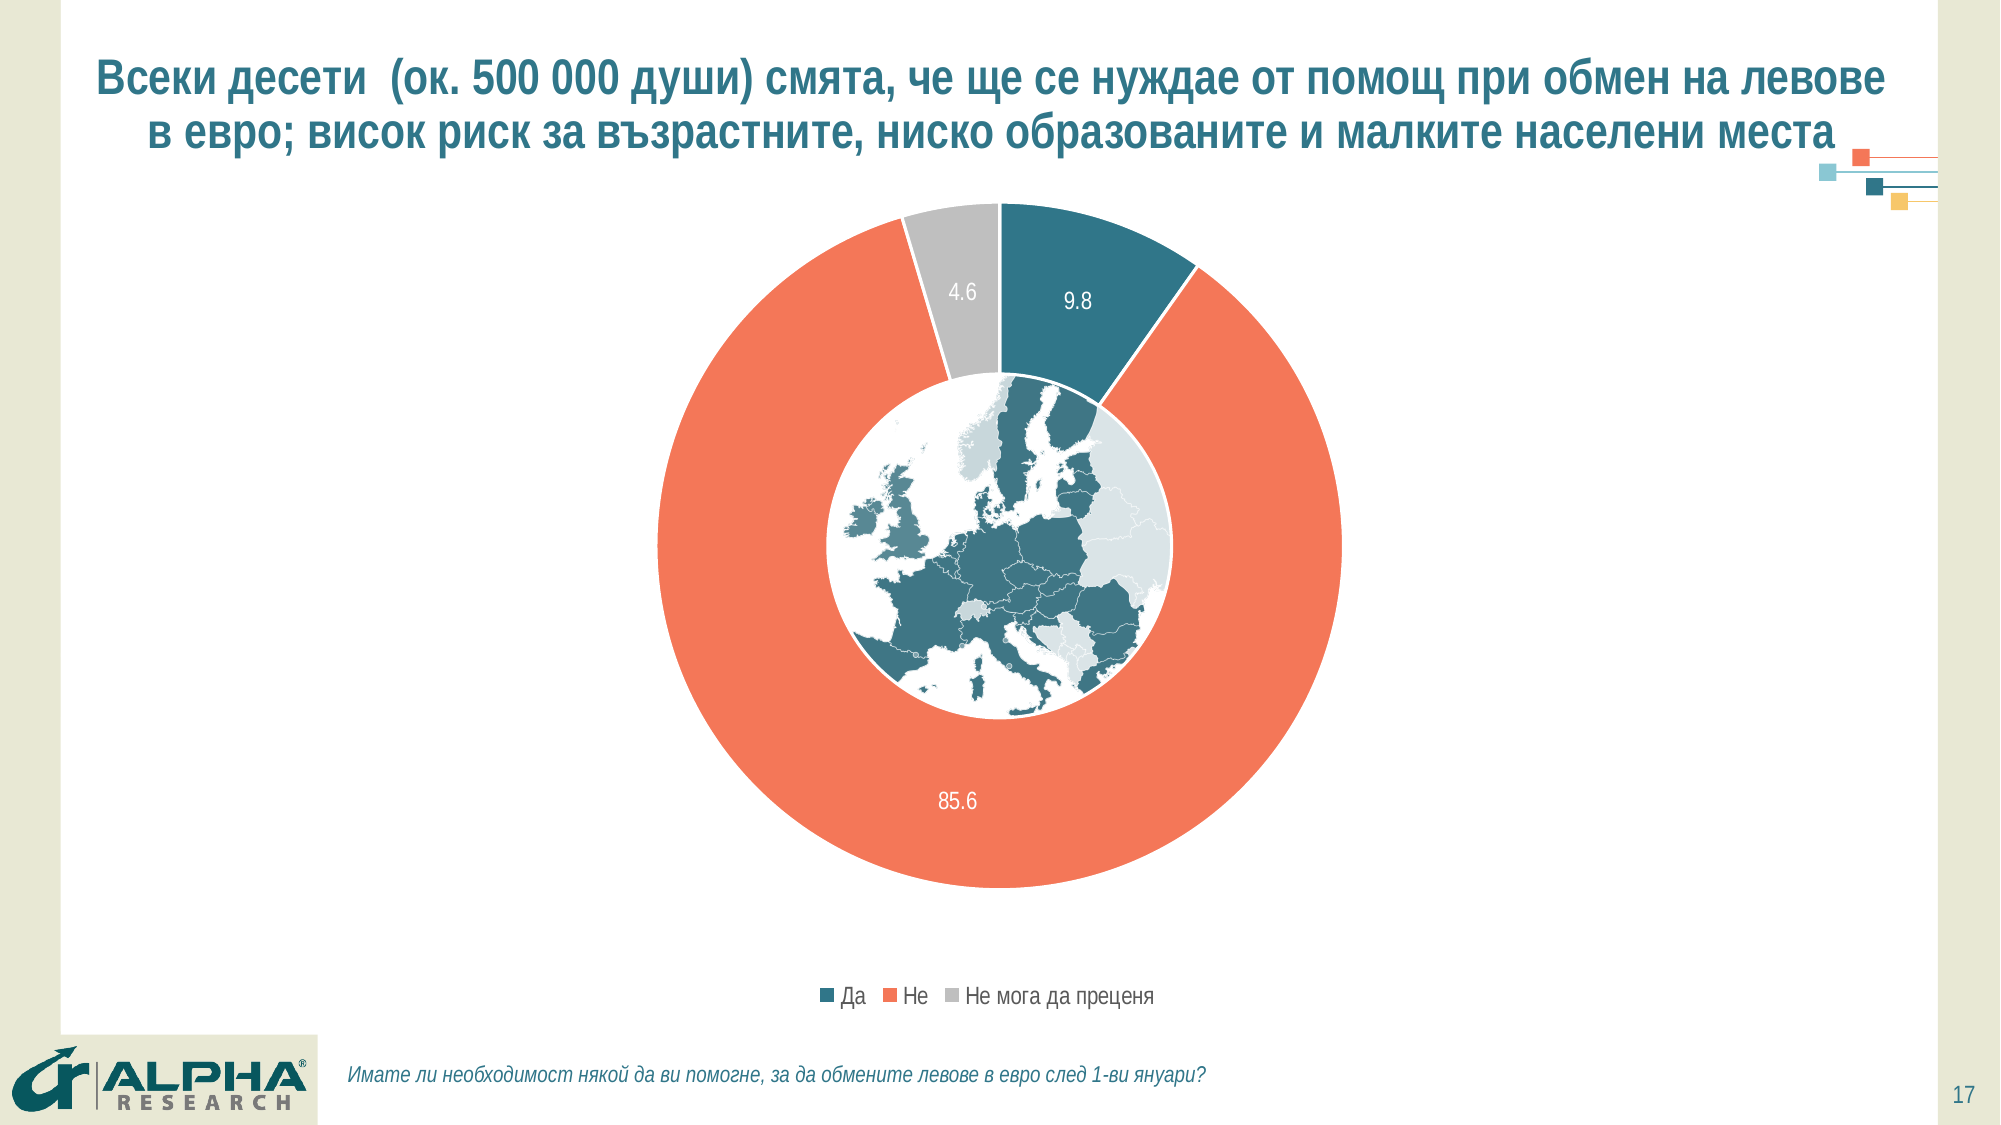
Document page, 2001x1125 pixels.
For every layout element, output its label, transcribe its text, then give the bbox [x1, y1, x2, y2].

slide_number 17 [1923, 1063, 1991, 1124]
list Имате ли необходимост някой да ви помогне, за да обмените левове в евро след 1-ви януари? [332, 1055, 1921, 1121]
chart [84, 200, 1890, 1016]
picture [12, 1046, 307, 1112]
title Всеки десети (ок. 500 000 души) смята, че ще се нуждае от помощ при обмен на левове в евро; висок риск за възрастните, ниско образованите и малките населени места [64, 12, 1921, 135]
